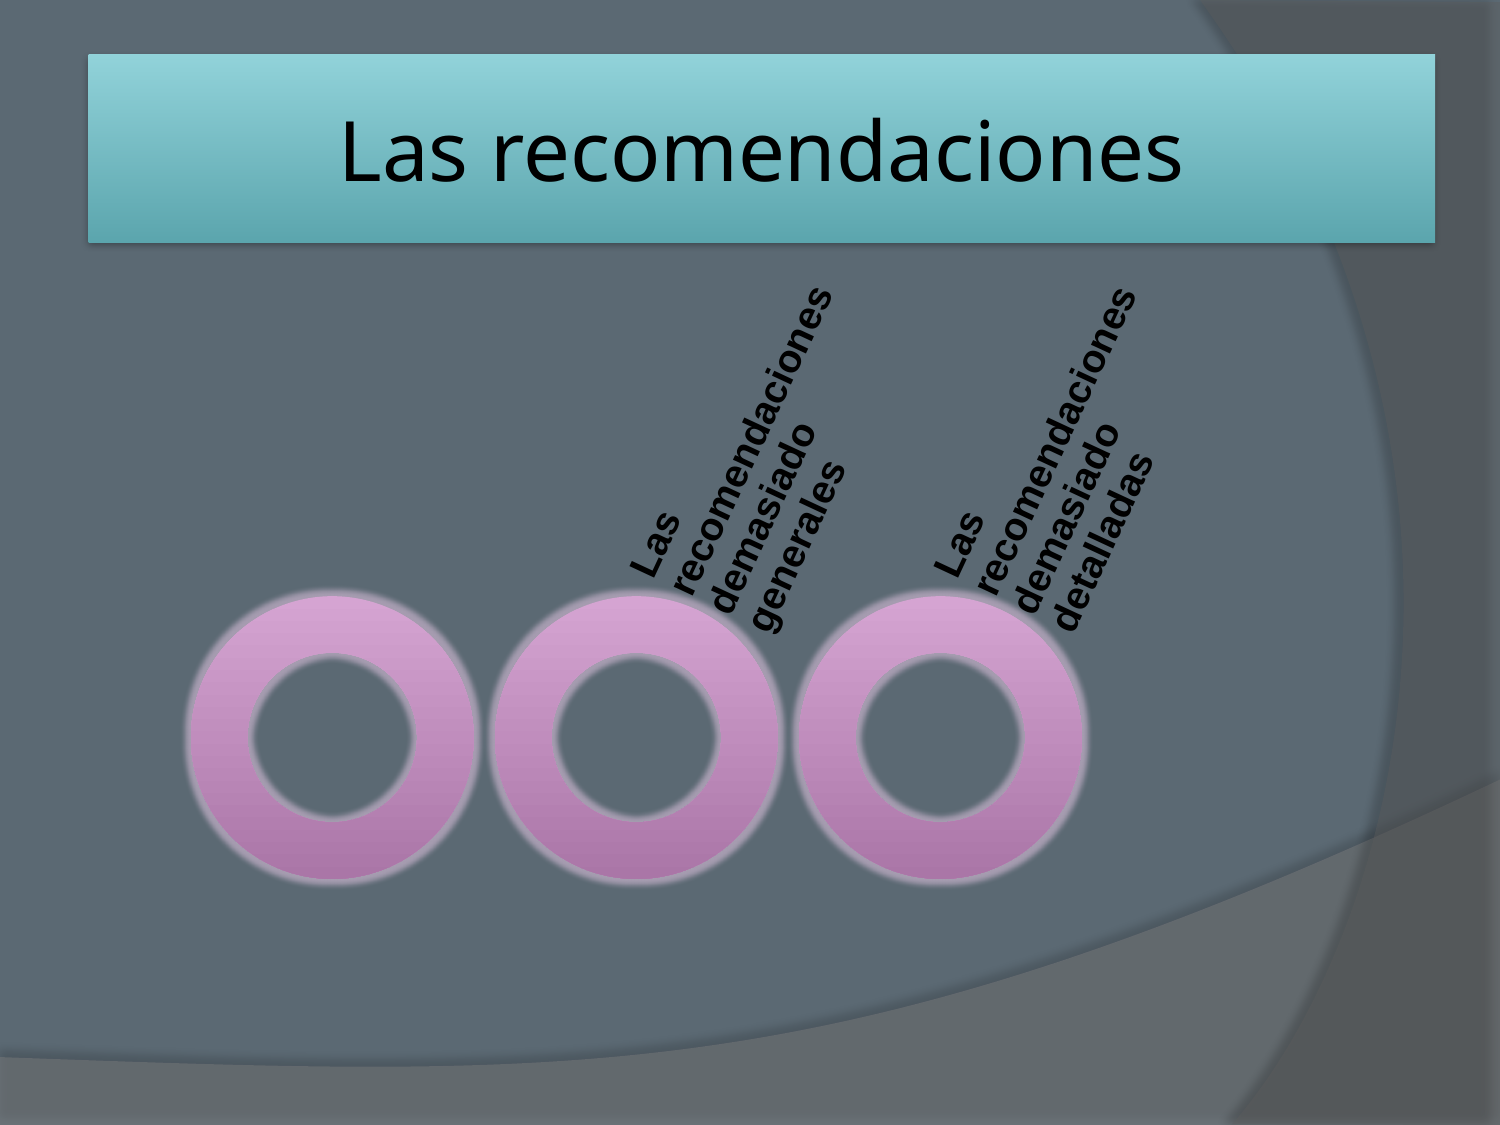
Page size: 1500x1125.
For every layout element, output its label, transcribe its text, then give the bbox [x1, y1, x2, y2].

title Las recomendaciones [88, 54, 1436, 243]
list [4, 255, 1413, 1111]
